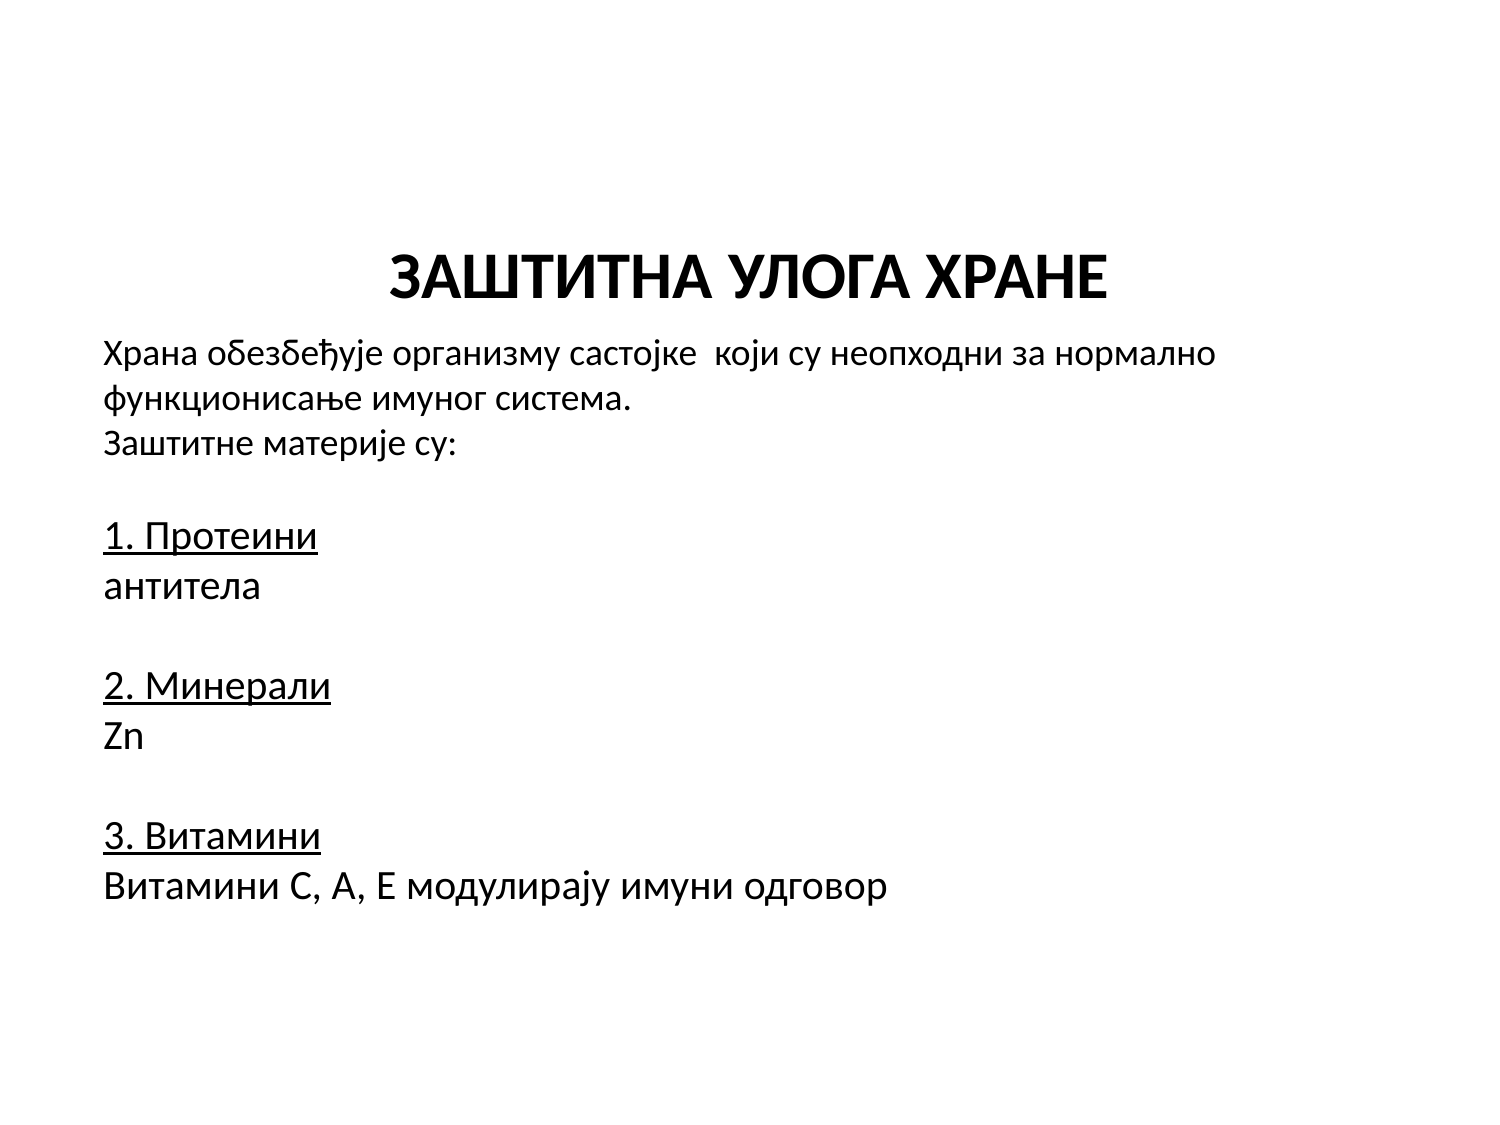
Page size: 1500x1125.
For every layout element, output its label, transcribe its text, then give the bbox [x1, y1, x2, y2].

text_box Храна обезбеђује организму састојке који су неопходни за нормално функционисање имуног система. Заштитне материје су: 1. Протеини антитела 2. Минерали Zn 3. Витамини Витамини C, A, E модулирају имуни одговор [88, 320, 1412, 916]
text_box ЗАШТИТНА УЛОГА ХРАНЕ [74, 224, 1425, 320]
